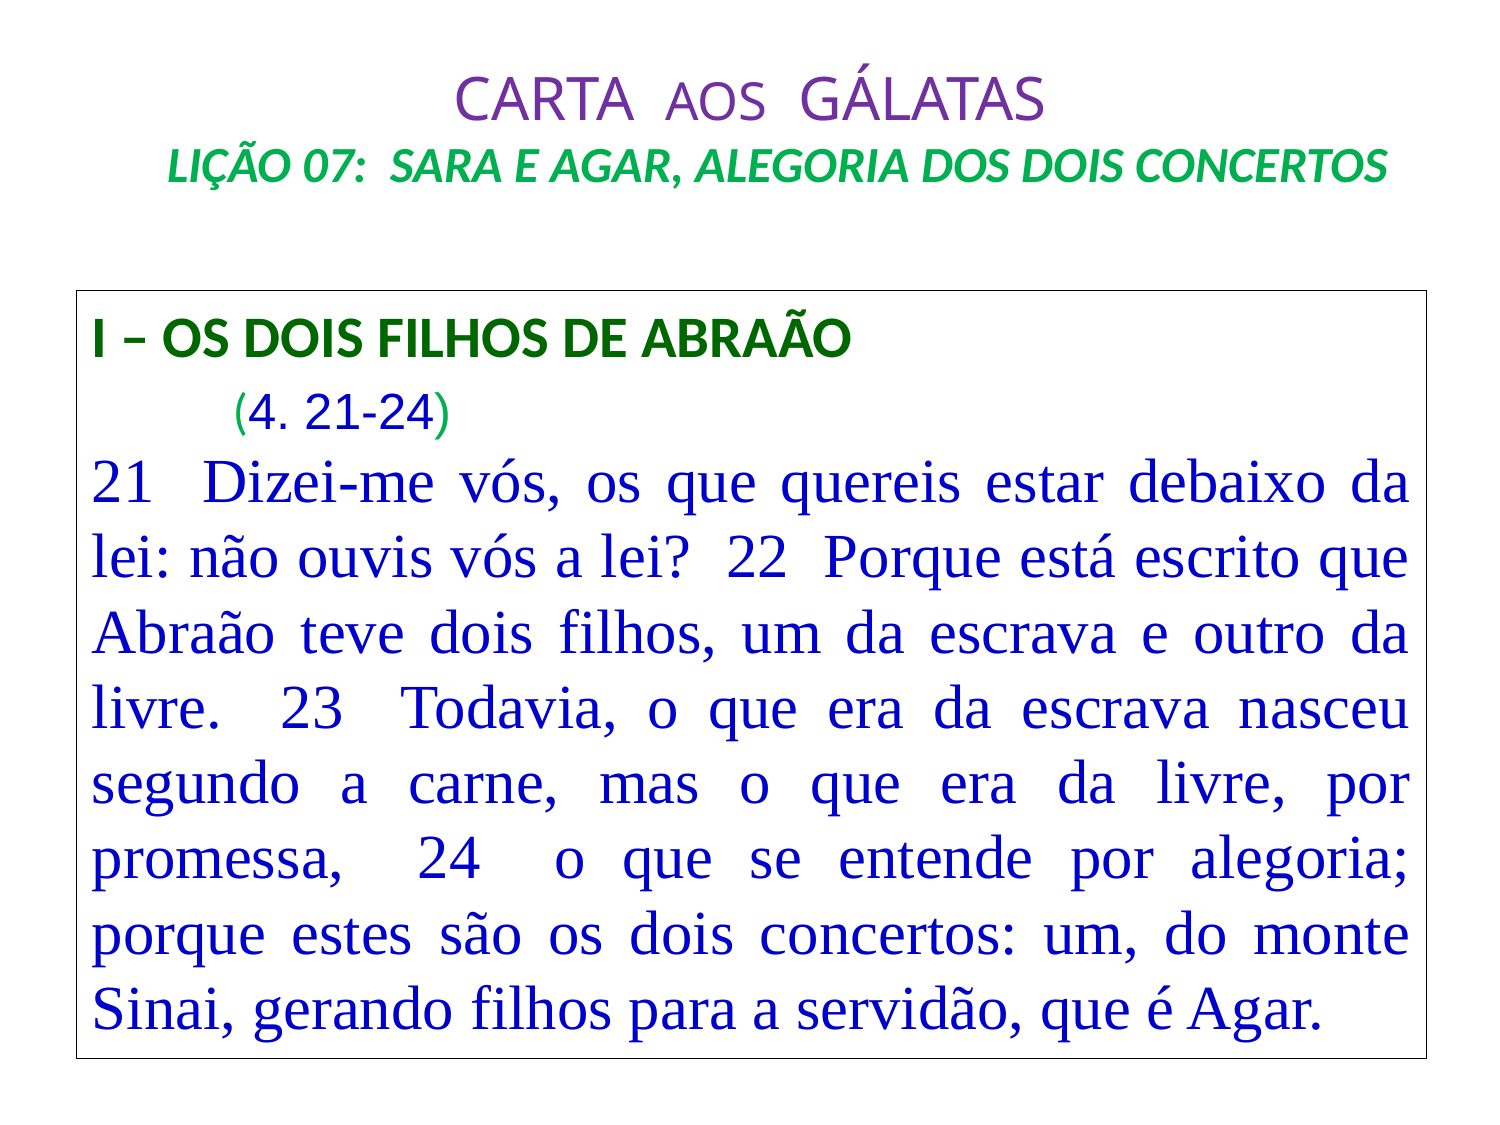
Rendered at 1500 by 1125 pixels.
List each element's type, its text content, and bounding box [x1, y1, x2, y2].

title CARTA AOS GÁLATAS LIÇÃO 07: SARA E AGAR, ALEGORIA DOS DOIS CONCERTOS [75, 45, 1425, 209]
list I – OS DOIS FILHOS DE ABRAÃO (4. 21-24) 21 Dizei-me vós, os que quereis estar debaixo da lei: não ouvis vós a lei? 22 Porque está escrito que Abraão teve dois filhos, um da escrava e outro da livre. 23 Todavia, o que era da escrava nasceu segundo a carne, mas o que era da livre, por promessa, 24 o que se entende por alegoria; porque estes são os dois concertos: um, do monte Sinai, gerando filhos para a servidão, que é Agar. [76, 290, 1427, 1059]
